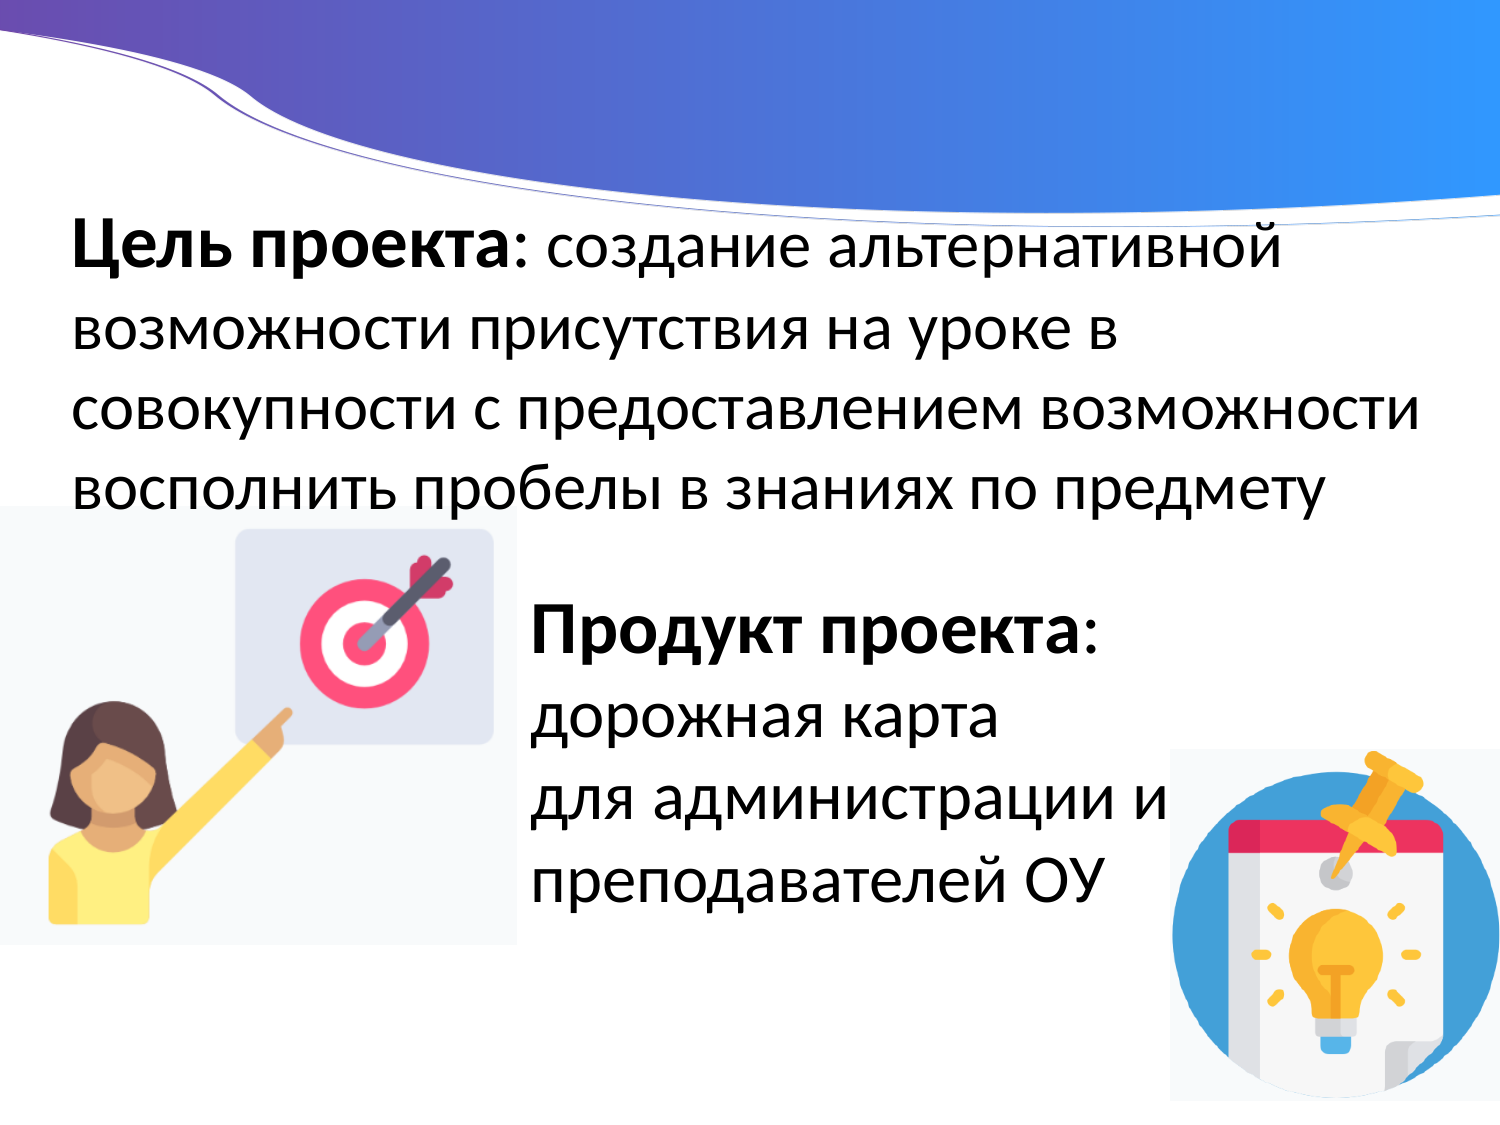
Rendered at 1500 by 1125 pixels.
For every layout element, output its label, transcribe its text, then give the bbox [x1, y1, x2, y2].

picture [0, 0, 1500, 1125]
text_box Продукт проекта: дорожная карта для администрации и преподавателей ОУ [517, 571, 1308, 924]
text_box Цель проекта: создание альтернативной возможности присутствия на уроке в совокупности с предоставлением возможности восполнить пробелы в знаниях по предмету [56, 185, 1471, 530]
